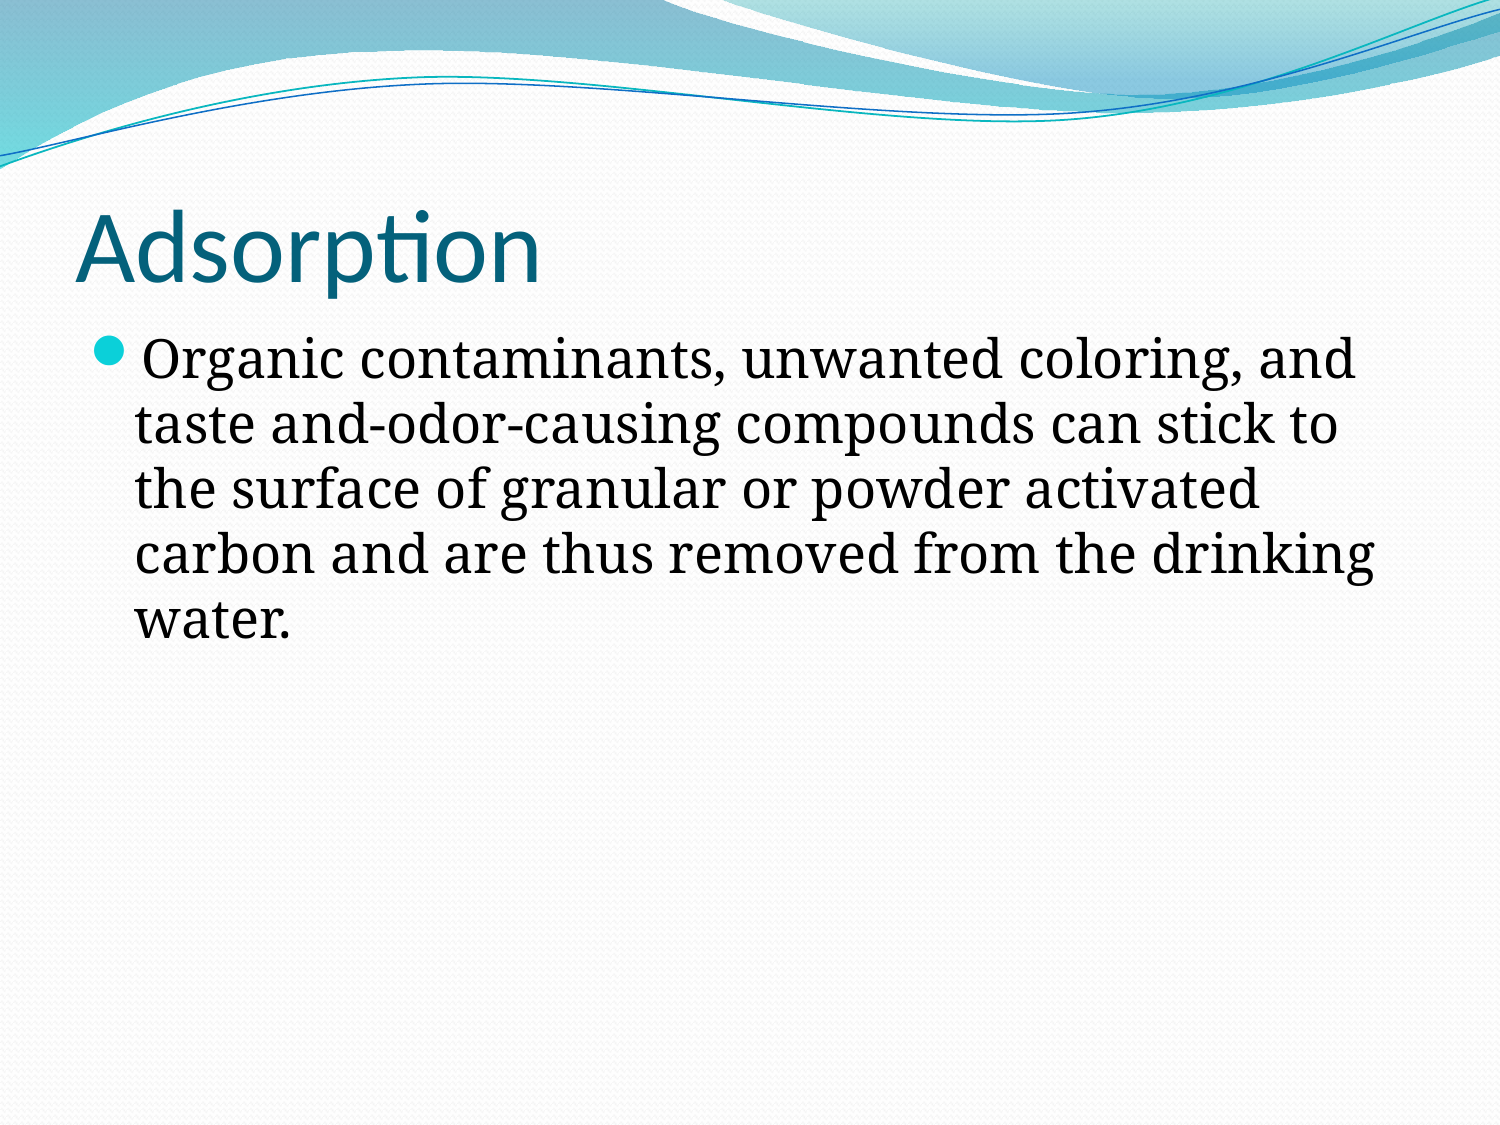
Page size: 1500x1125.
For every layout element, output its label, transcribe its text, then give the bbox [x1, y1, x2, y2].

list Organic contaminants, unwanted coloring, and taste and-odor-causing compounds can stick to the surface of granular or powder activated carbon and are thus removed from the drinking water. [75, 317, 1425, 1038]
title Adsorption [75, 115, 1425, 303]
